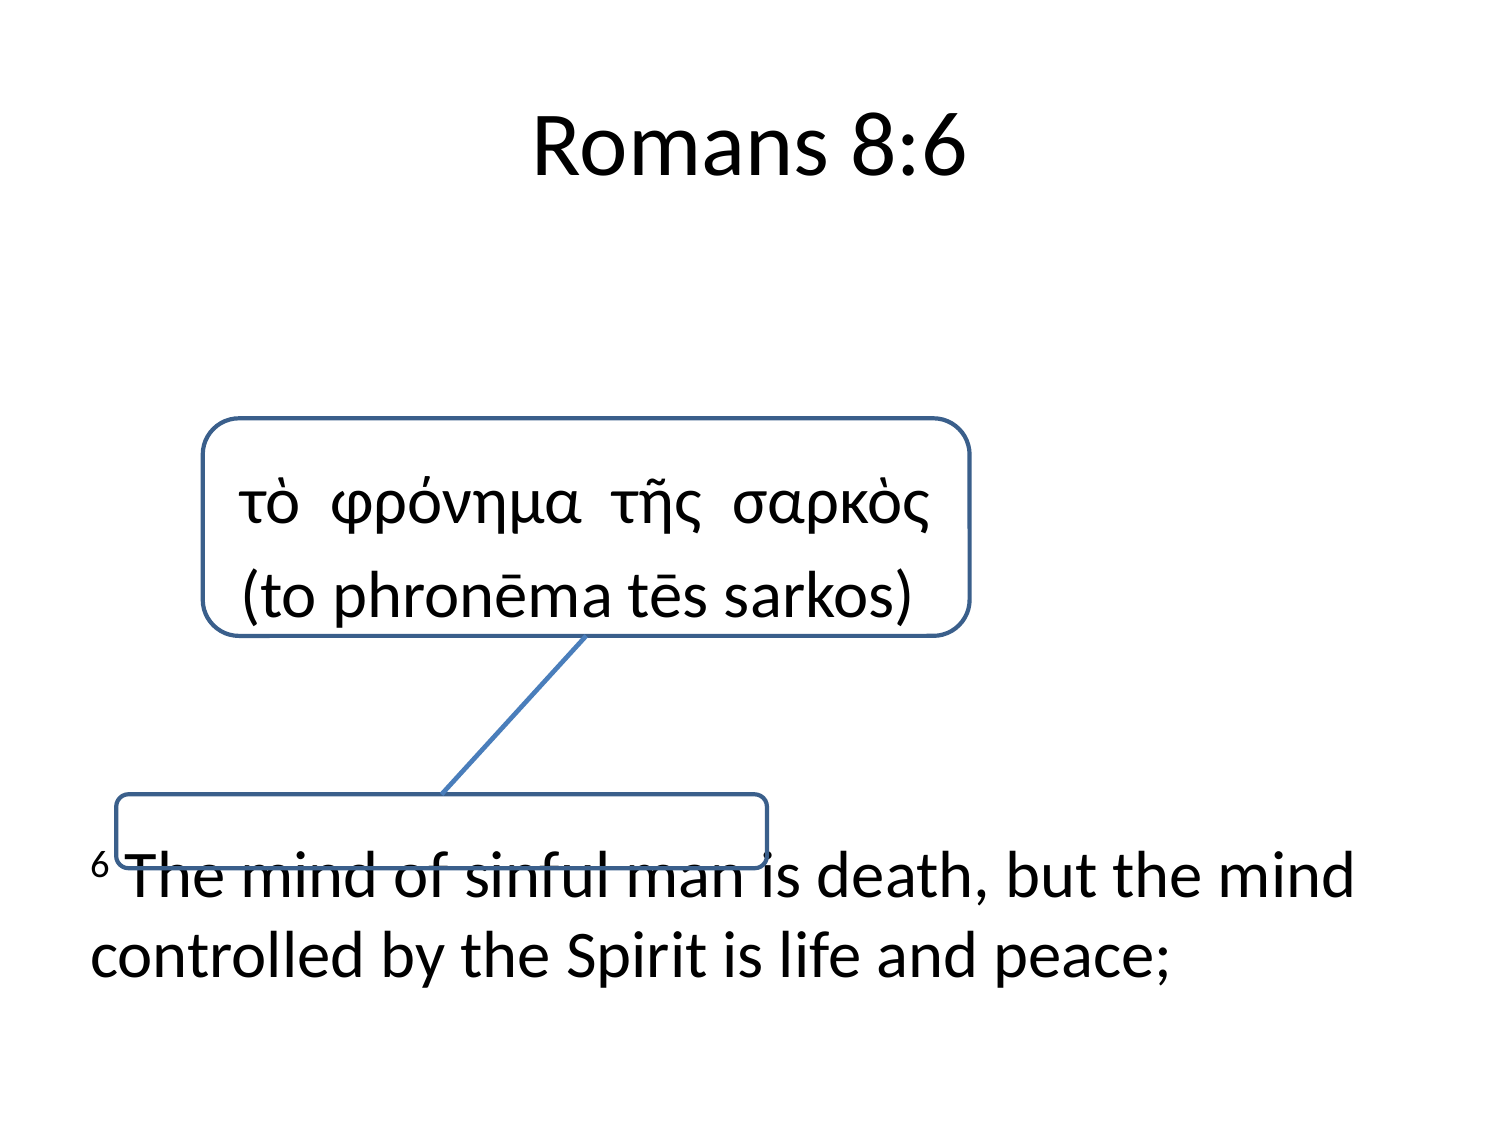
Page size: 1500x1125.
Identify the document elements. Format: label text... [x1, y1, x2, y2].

text_box [114, 792, 770, 871]
title Romans 8:6 [75, 45, 1425, 233]
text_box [441, 635, 587, 795]
list τὸ φρόνημα τῆς σαρκὸς (to phronēma tēs sarkos) 6 The mind of sinful man is death, but the mind controlled by the Spirit is life and peace; [75, 262, 1425, 1005]
text_box [200, 416, 972, 639]
